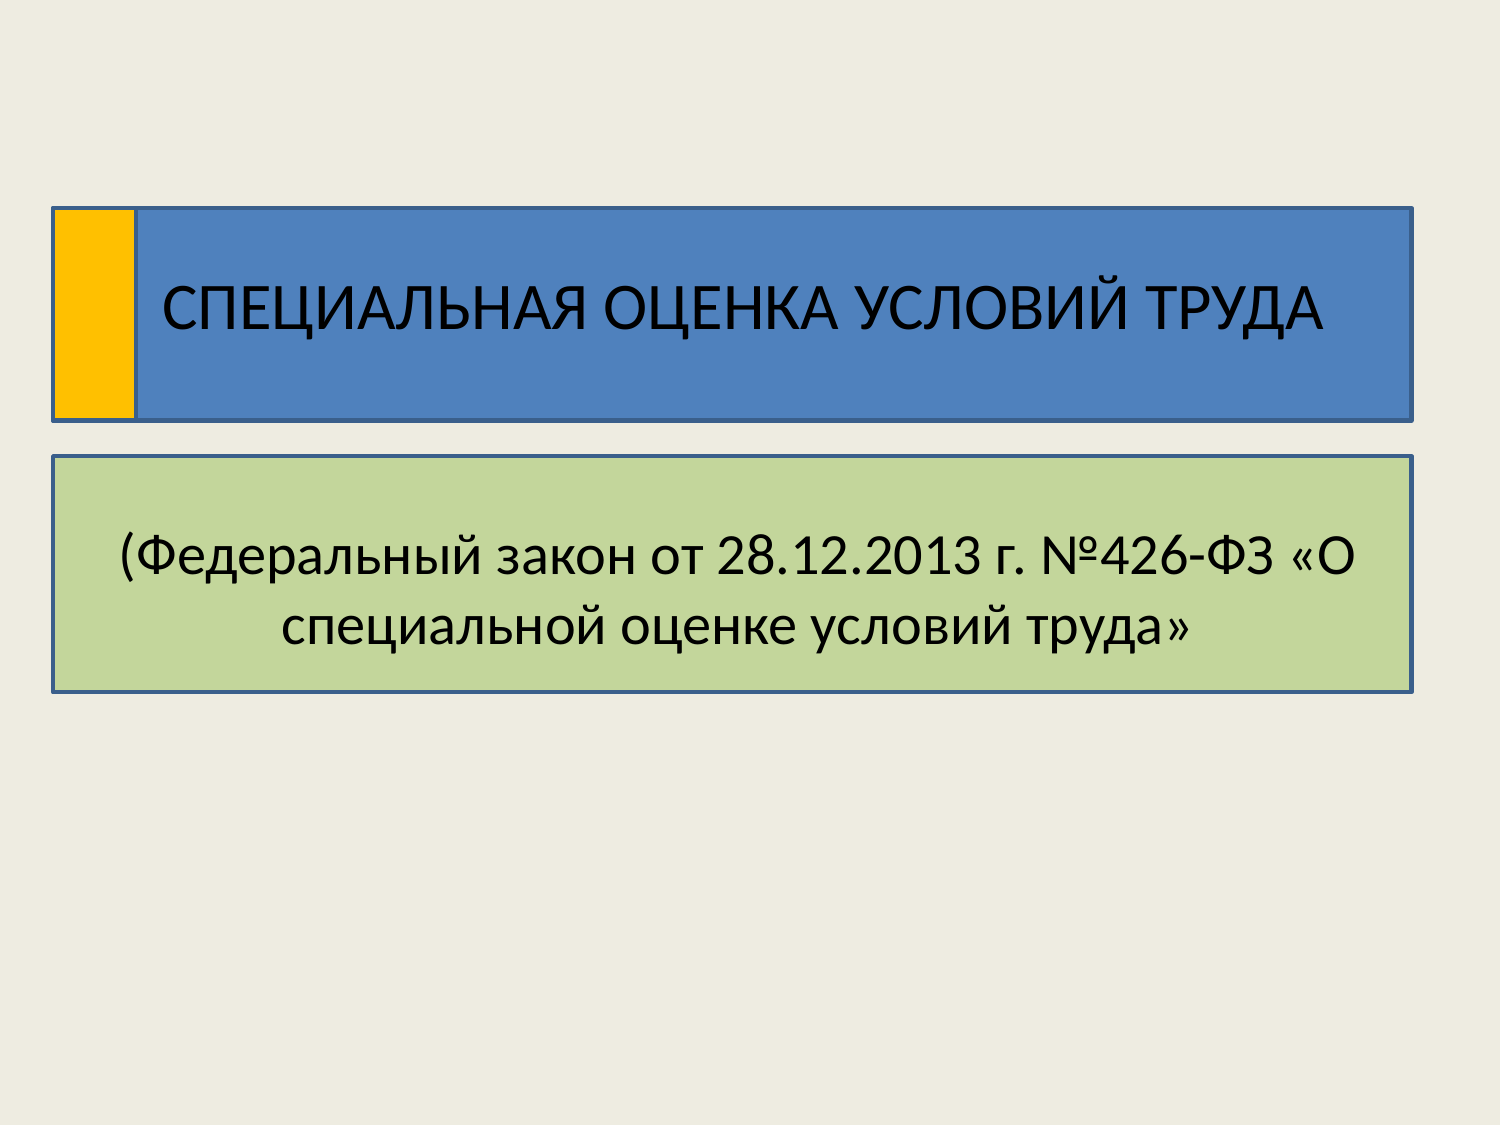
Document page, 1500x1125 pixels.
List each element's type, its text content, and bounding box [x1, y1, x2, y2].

text_box [51, 206, 138, 423]
title (Федеральный закон от 28.12.2013 г. №426-ФЗ «О специальной оценке условий труда» [100, 479, 1376, 693]
text_box СПЕЦИАЛЬНАЯ ОЦЕНКА УСЛОВИЙ ТРУДА [147, 255, 1388, 350]
text_box [138, 206, 1414, 423]
text_box [51, 454, 1414, 694]
